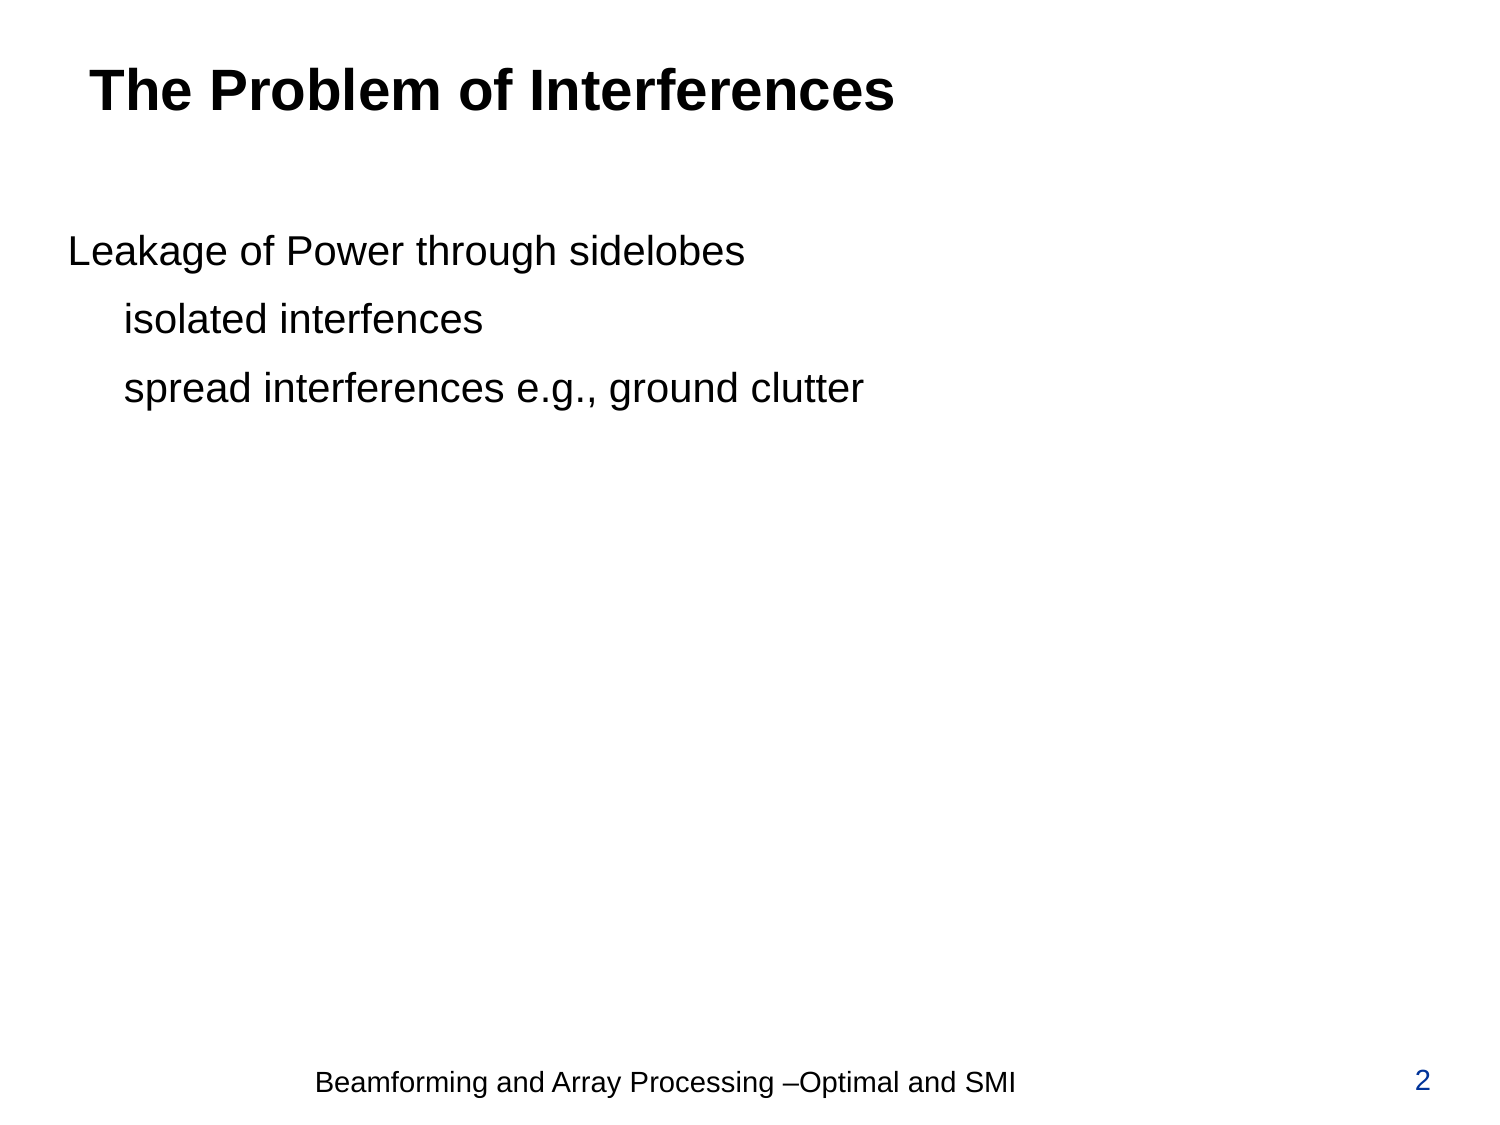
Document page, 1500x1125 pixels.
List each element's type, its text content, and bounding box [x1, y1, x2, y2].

list Leakage of Power through sidelobes isolated interfences spread interferences e.g., ground clutter [52, 206, 896, 423]
slide_number 2 [1207, 1055, 1447, 1102]
title The Problem of Interferences [75, 45, 1425, 233]
